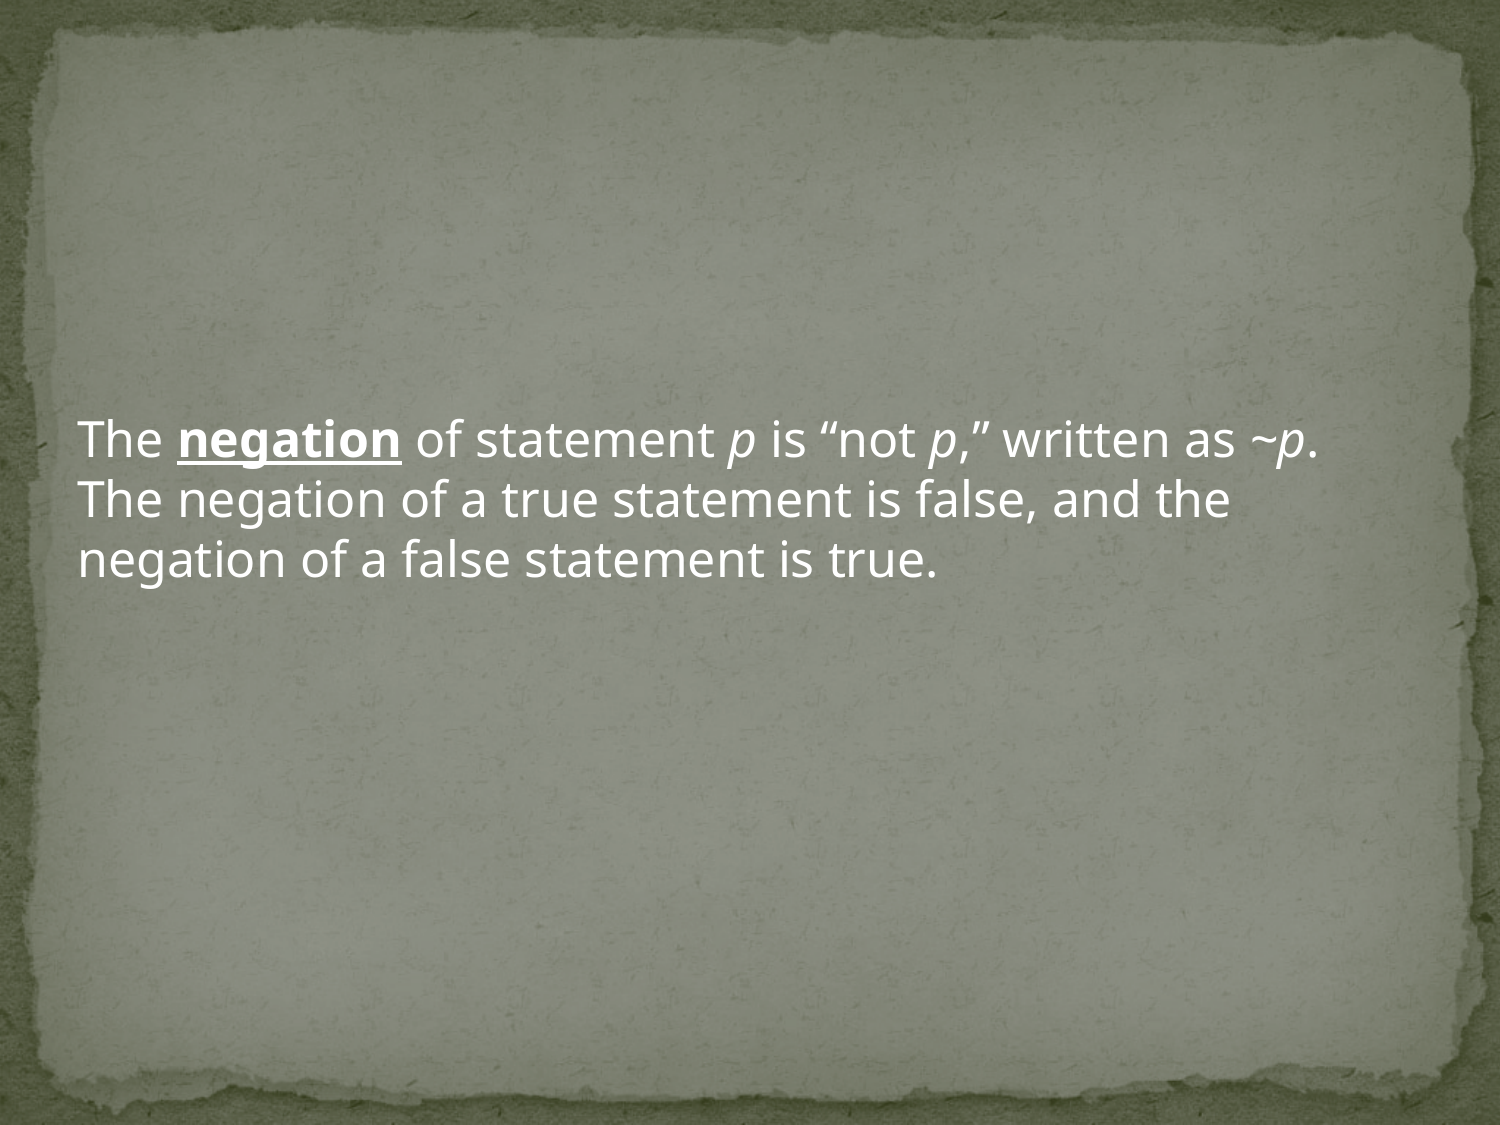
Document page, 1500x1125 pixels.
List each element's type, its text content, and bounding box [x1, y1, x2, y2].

text_box The negation of statement p is “not p,” written as ~p. The negation of a true statement is false, and the negation of a false statement is true. [62, 399, 1413, 595]
